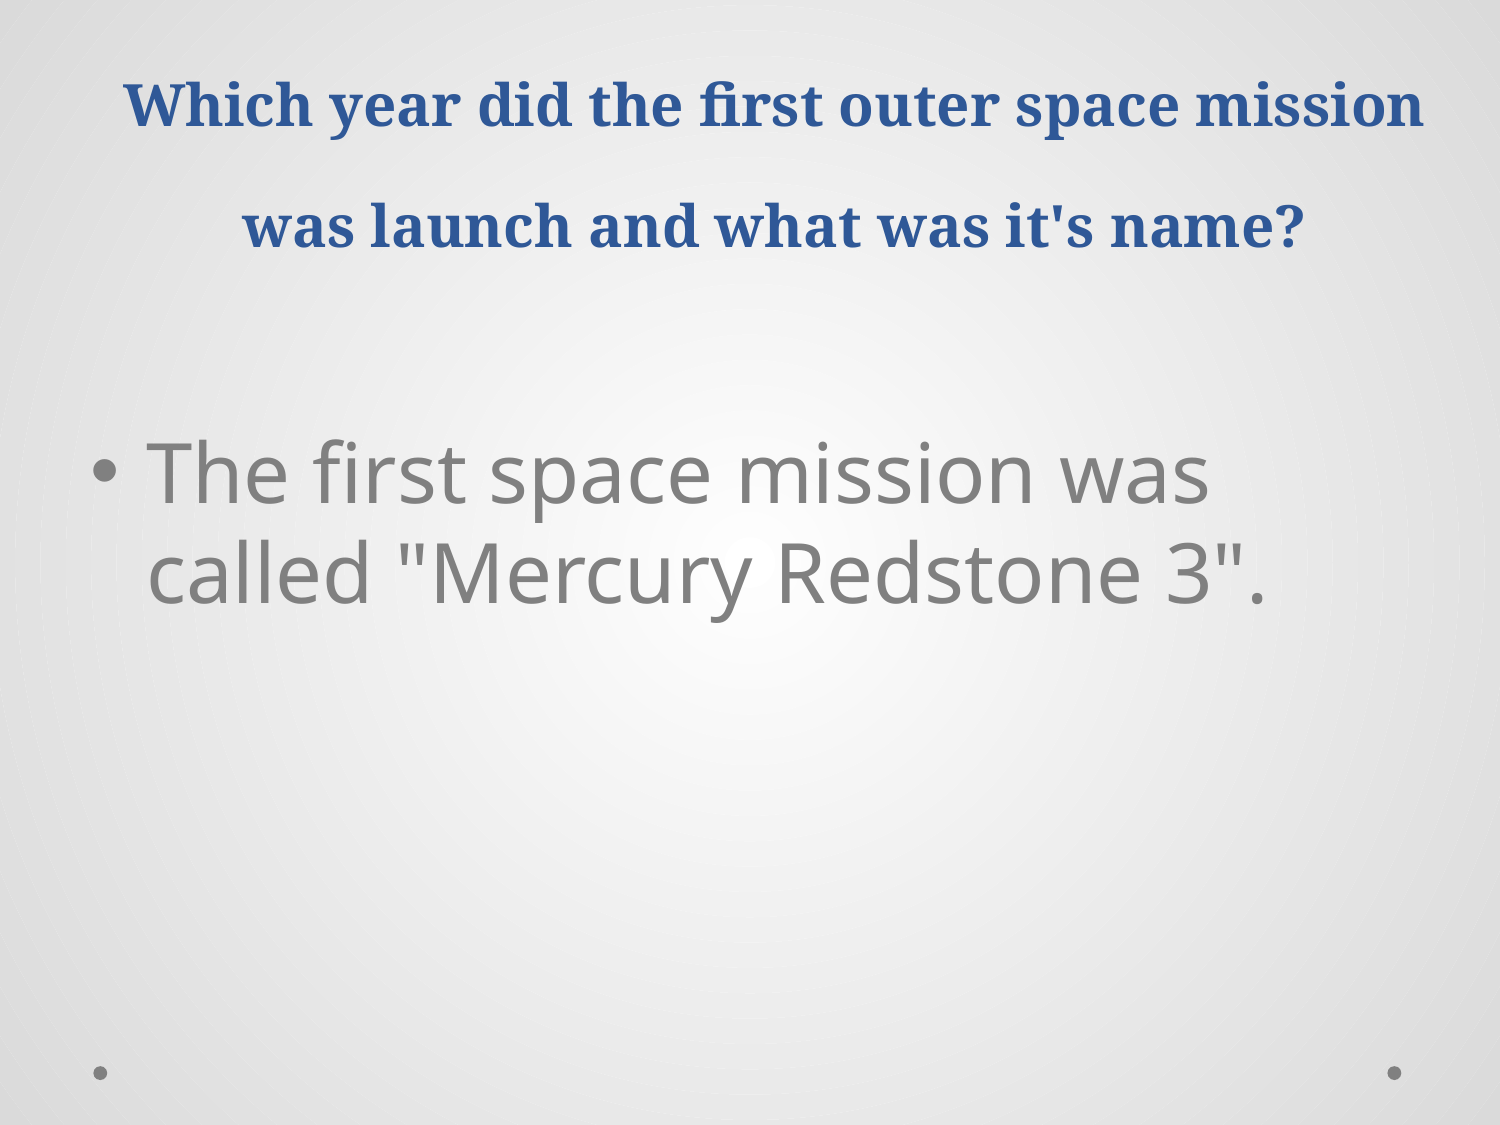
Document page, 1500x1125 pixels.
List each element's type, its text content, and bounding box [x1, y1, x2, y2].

list The first space mission was called "Mercury Redstone 3". [75, 412, 1425, 1005]
title Which year did the first outer space mission was launch and what was it's name? [99, 0, 1450, 388]
